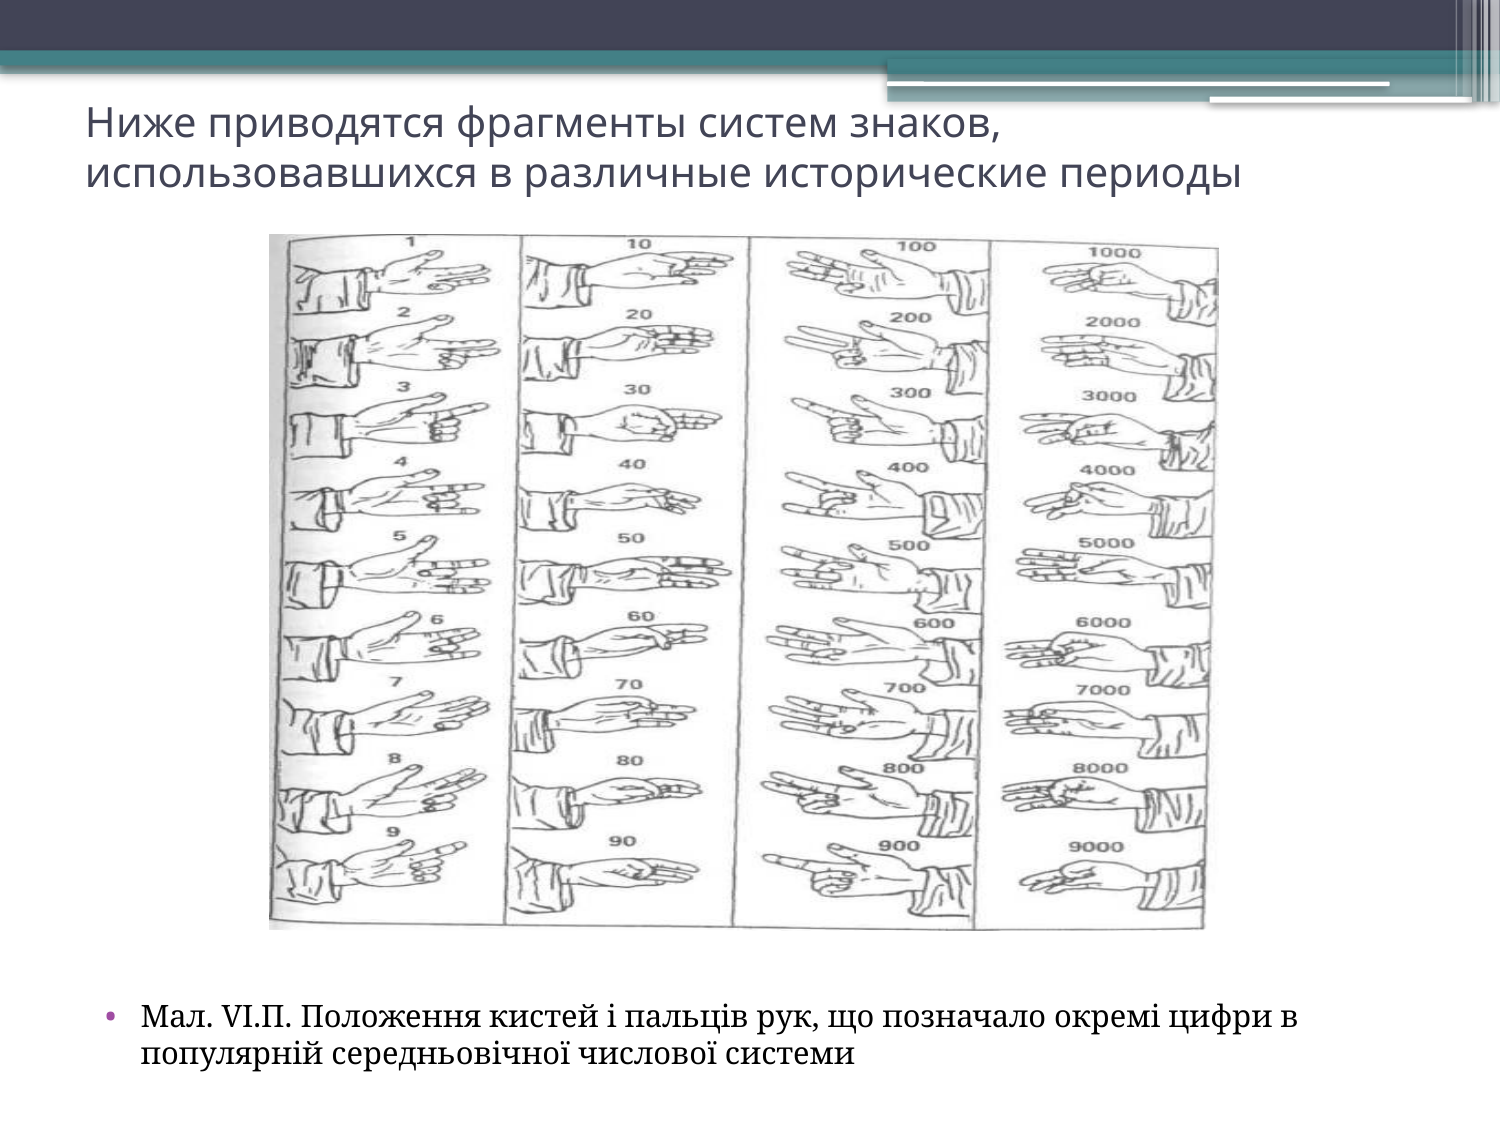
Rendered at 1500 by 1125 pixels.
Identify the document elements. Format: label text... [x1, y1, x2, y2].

picture [269, 234, 1219, 931]
title Ниже приводятся фрагменты систем знаков, использовавшихся в различные исторические периоды [70, 58, 1421, 234]
list Мал. VI.П. Положення кистей і пальців рук, що позначало окремі цифри в популярній середньовічної числової системи [75, 949, 1425, 1079]
